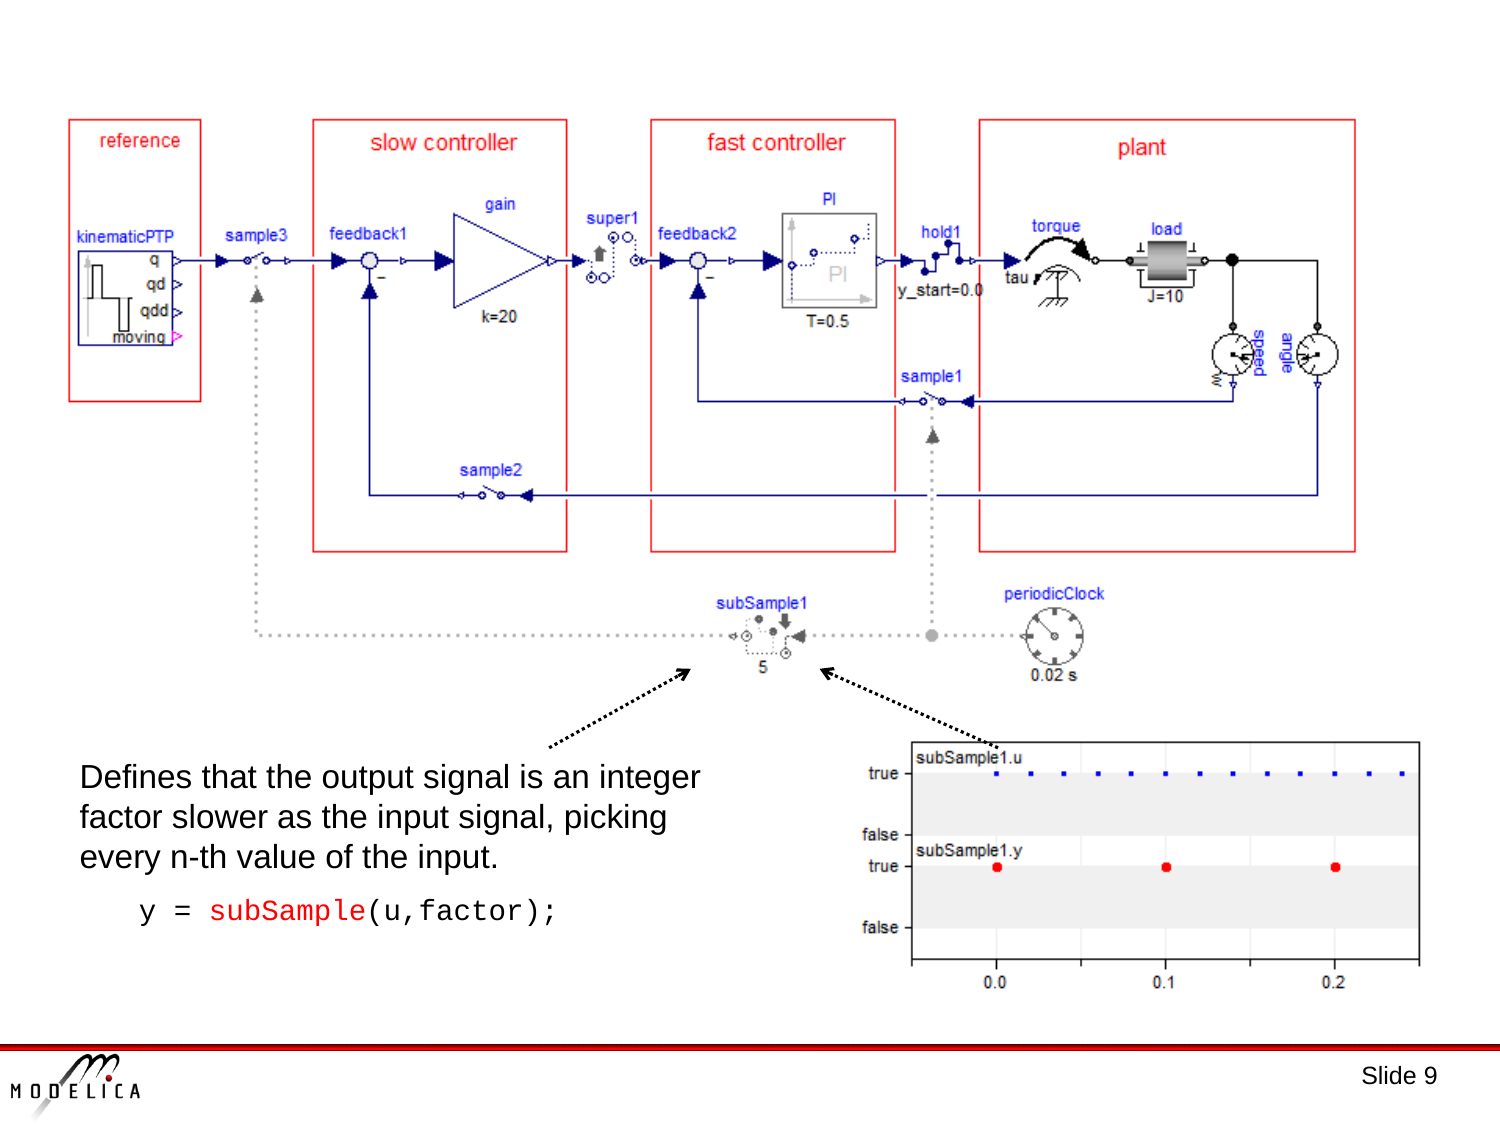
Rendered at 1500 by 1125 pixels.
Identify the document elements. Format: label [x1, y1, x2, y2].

text_box [64, 668, 774, 935]
picture [0, 1044, 1500, 1125]
picture [64, 113, 1367, 689]
text_box [819, 668, 1458, 998]
